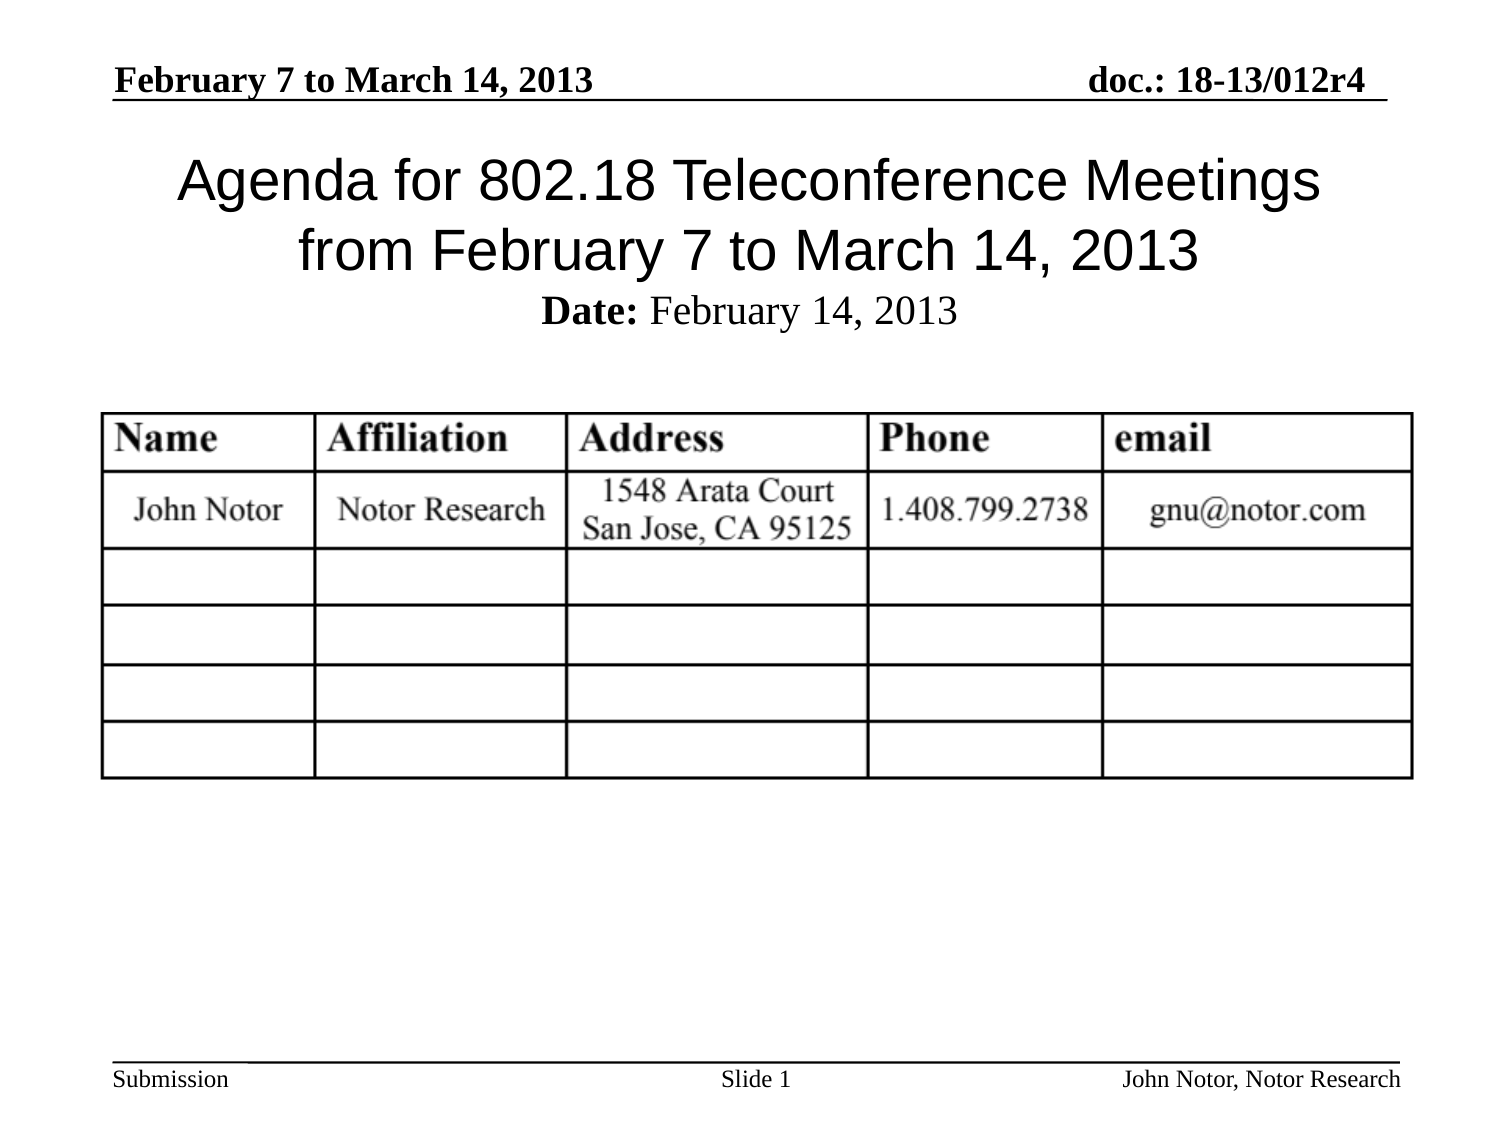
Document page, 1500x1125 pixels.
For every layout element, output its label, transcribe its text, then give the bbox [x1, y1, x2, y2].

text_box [87, 412, 1441, 824]
footer John Notor, Notor Research [1087, 1062, 1402, 1094]
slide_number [114, 54, 649, 101]
slide_number Slide 1 [712, 1061, 800, 1093]
title Agenda for 802.18 Teleconference Meetings from February 7 to March 14, 2013 [112, 137, 1388, 274]
list Date: February 14, 2013 [112, 274, 1388, 338]
